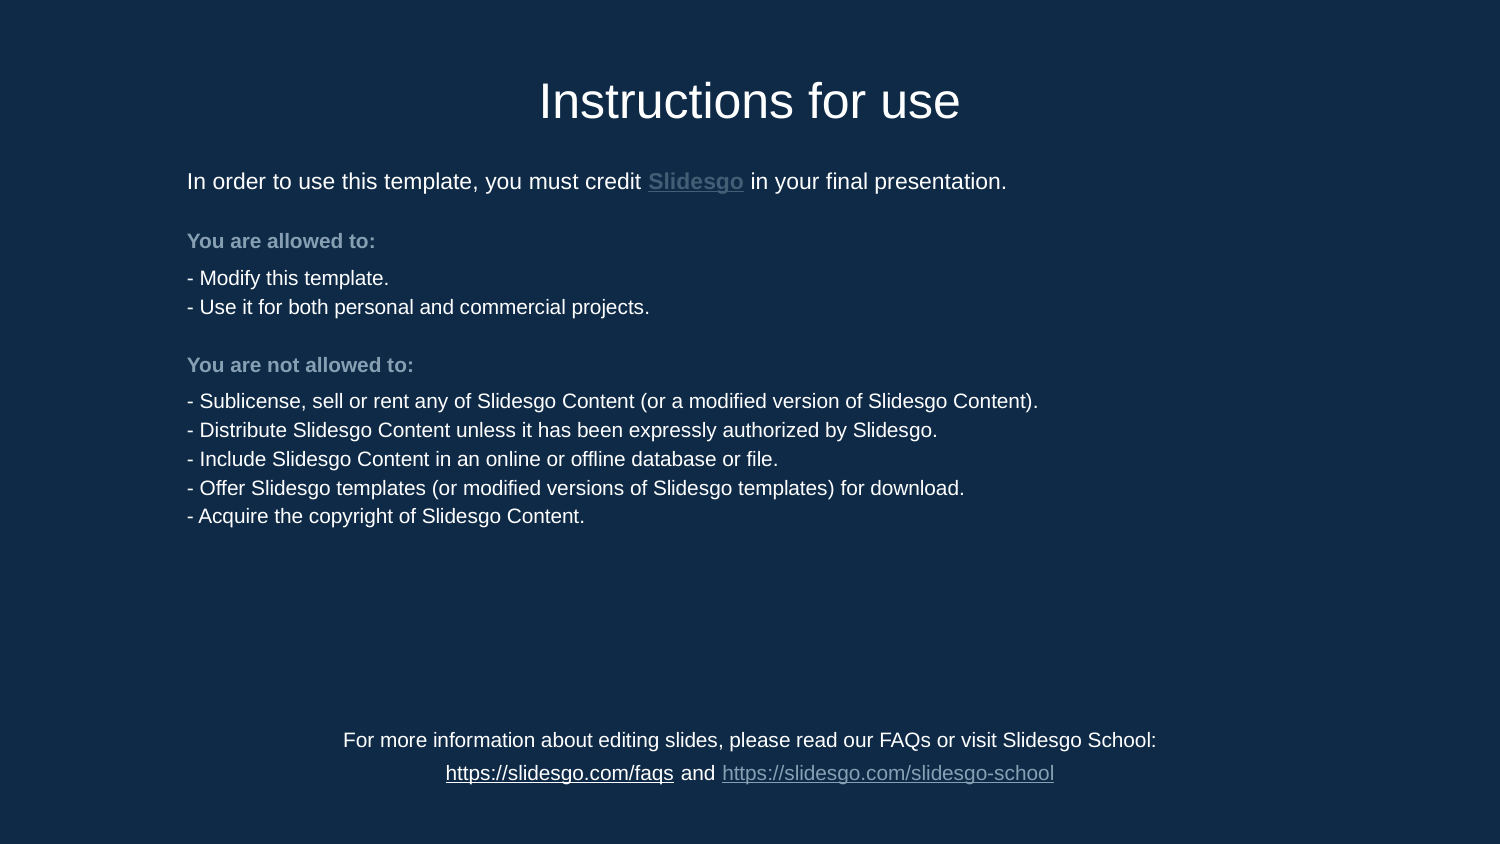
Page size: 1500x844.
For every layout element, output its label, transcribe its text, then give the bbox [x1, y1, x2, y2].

text_box Instructions for use [171, 53, 1328, 133]
text_box In order to use this template, you must credit Slidesgo in your final presentation. You are allowed to: - Modify this template. - Use it for both personal and commercial projects. You are not allowed to: - Sublicense, sell or rent any of Slidesgo Content (or a modified version of Slidesgo Content). - Distribute Slidesgo Content unless it has been expressly authorized by Slidesgo. - Include Slidesgo Content in an online or offline database or file. - Offer Slidesgo templates (or modified versions of Slidesgo templates) for download. - Acquire the copyright of Slidesgo Content. [171, 148, 1328, 589]
text_box For more information about editing slides, please read our FAQs or visit Slidesgo School: https://slidesgo.com/faqs and https://slidesgo.com/slidesgo-school [171, 707, 1328, 780]
